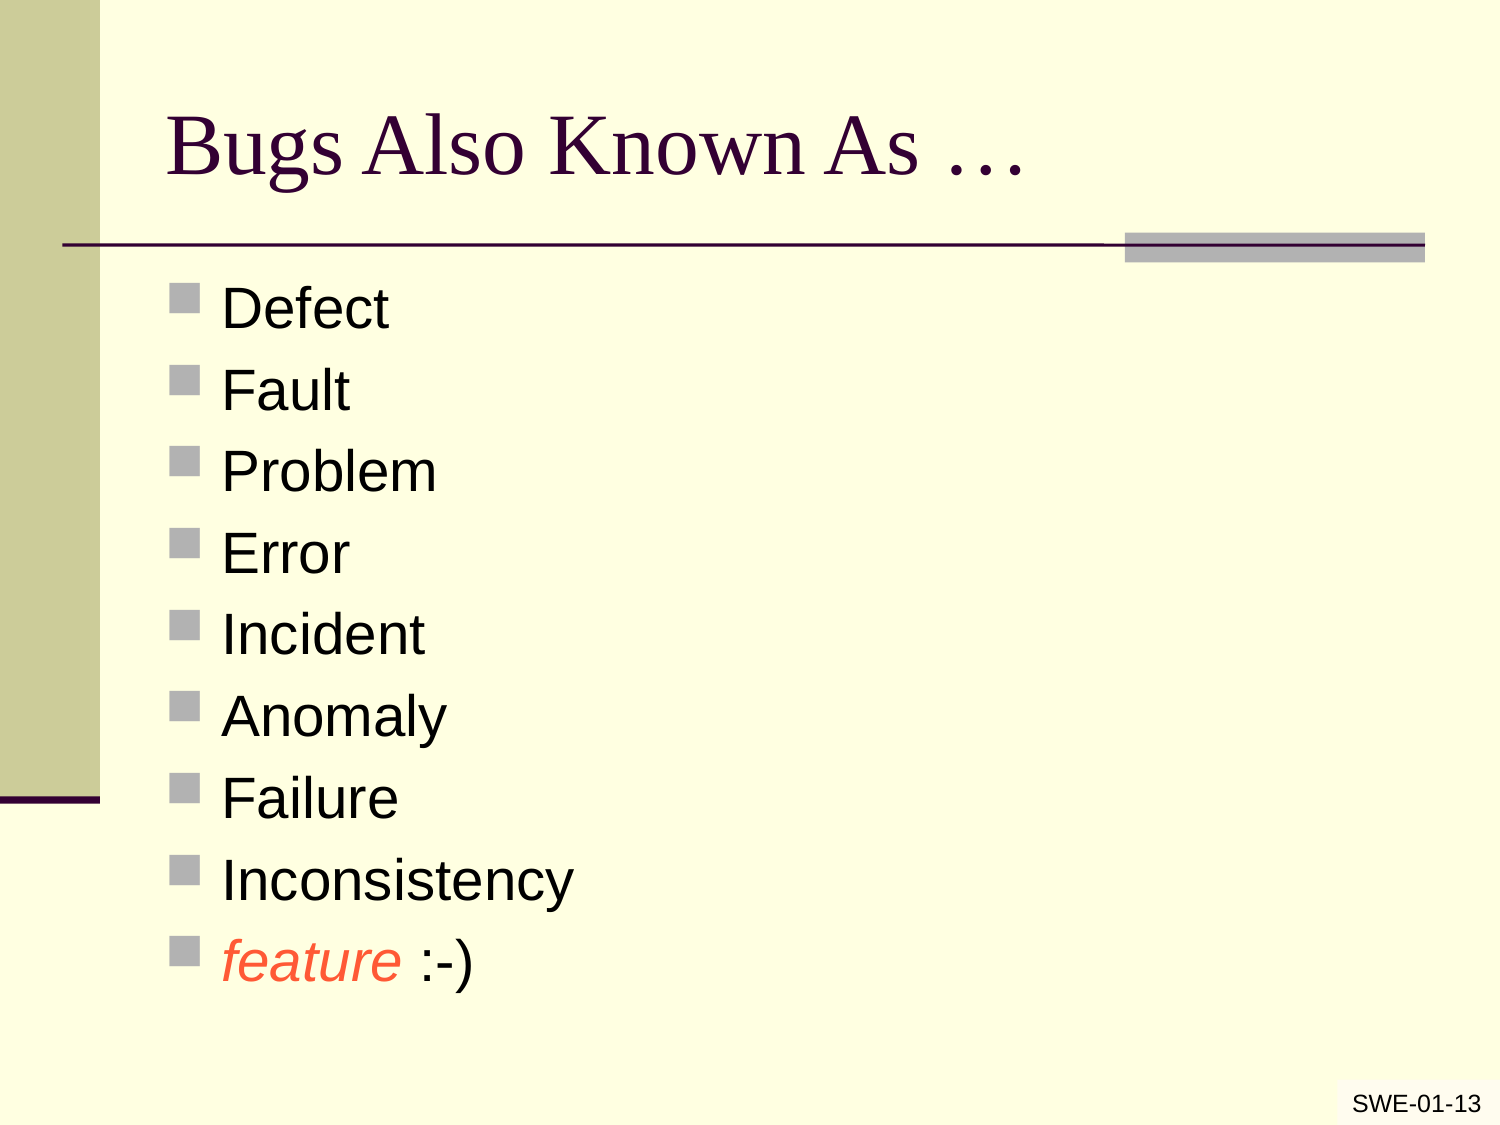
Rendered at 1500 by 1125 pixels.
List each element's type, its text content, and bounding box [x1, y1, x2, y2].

list Defect Fault Problem Error Incident Anomaly Failure Inconsistency feature :-) [150, 262, 1425, 1006]
title Bugs Also Known As … [150, 45, 1425, 234]
